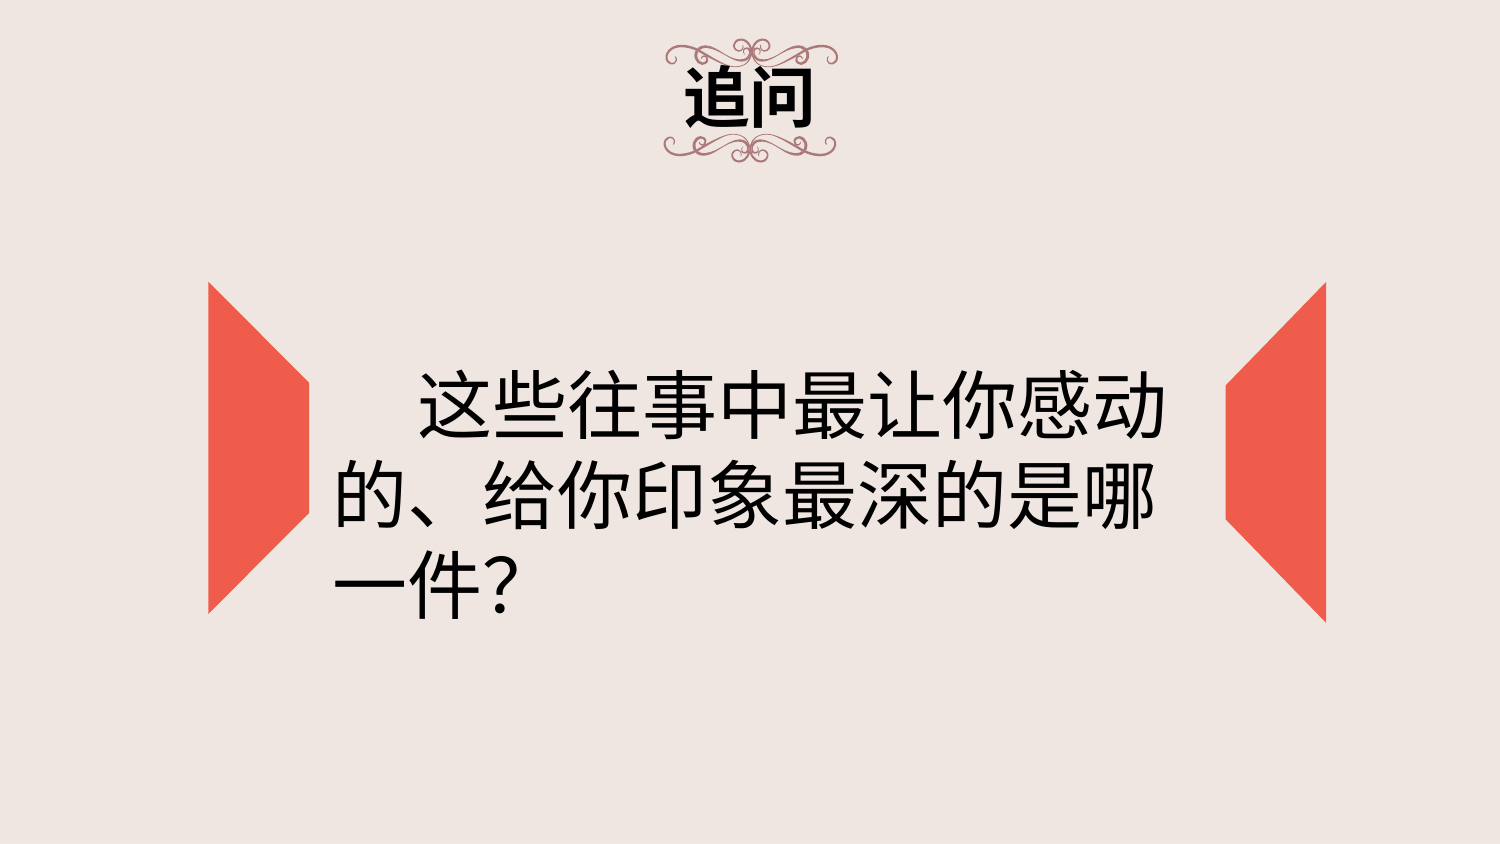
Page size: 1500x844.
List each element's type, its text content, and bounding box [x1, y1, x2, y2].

title 追问 [352, 70, 1148, 131]
text_box 这些往事中最让你感动的、给你印象最深的是哪一件？ [317, 350, 1188, 636]
text_box [1225, 281, 1327, 623]
text_box [208, 281, 310, 614]
